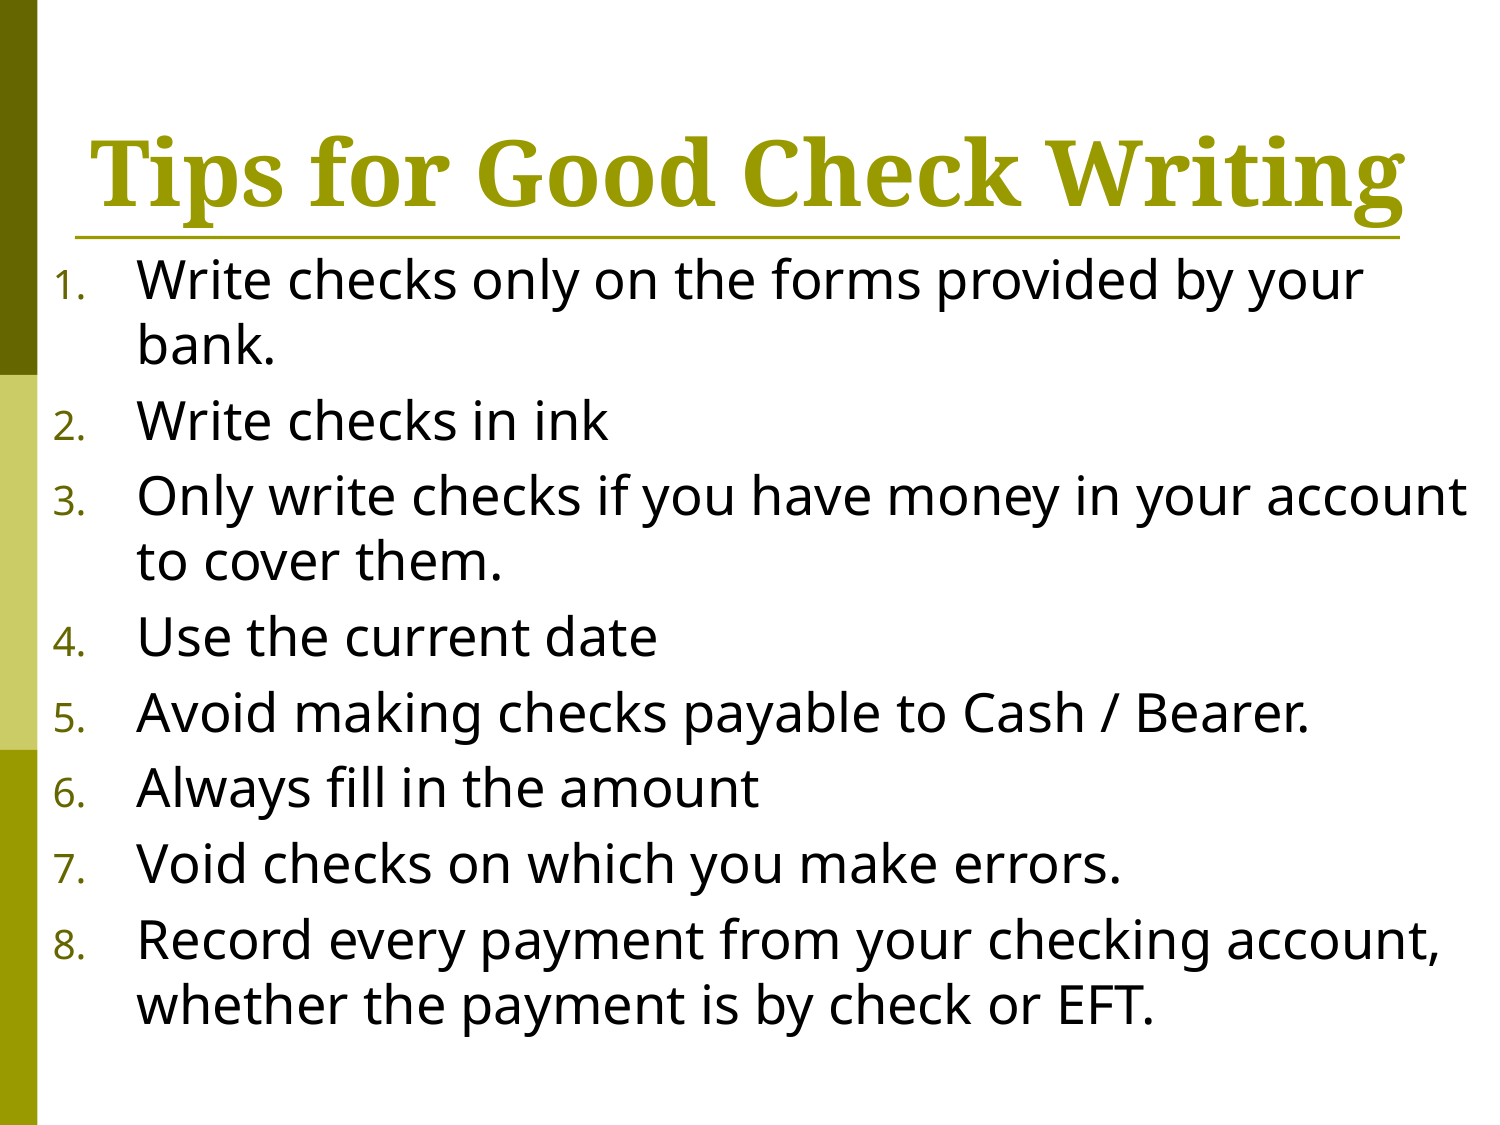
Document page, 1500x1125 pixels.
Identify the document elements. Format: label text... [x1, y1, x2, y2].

title Tips for Good Check Writing [74, 45, 1426, 233]
list Write checks only on the forms provided by your bank. Write checks in ink Only write checks if you have money in your account to cover them. Use the current date Avoid making checks payable to Cash / Bearer. Always fill in the amount Void checks on which you make errors. Record every payment from your checking account, whether the payment is by check or EFT. [37, 237, 1500, 981]
